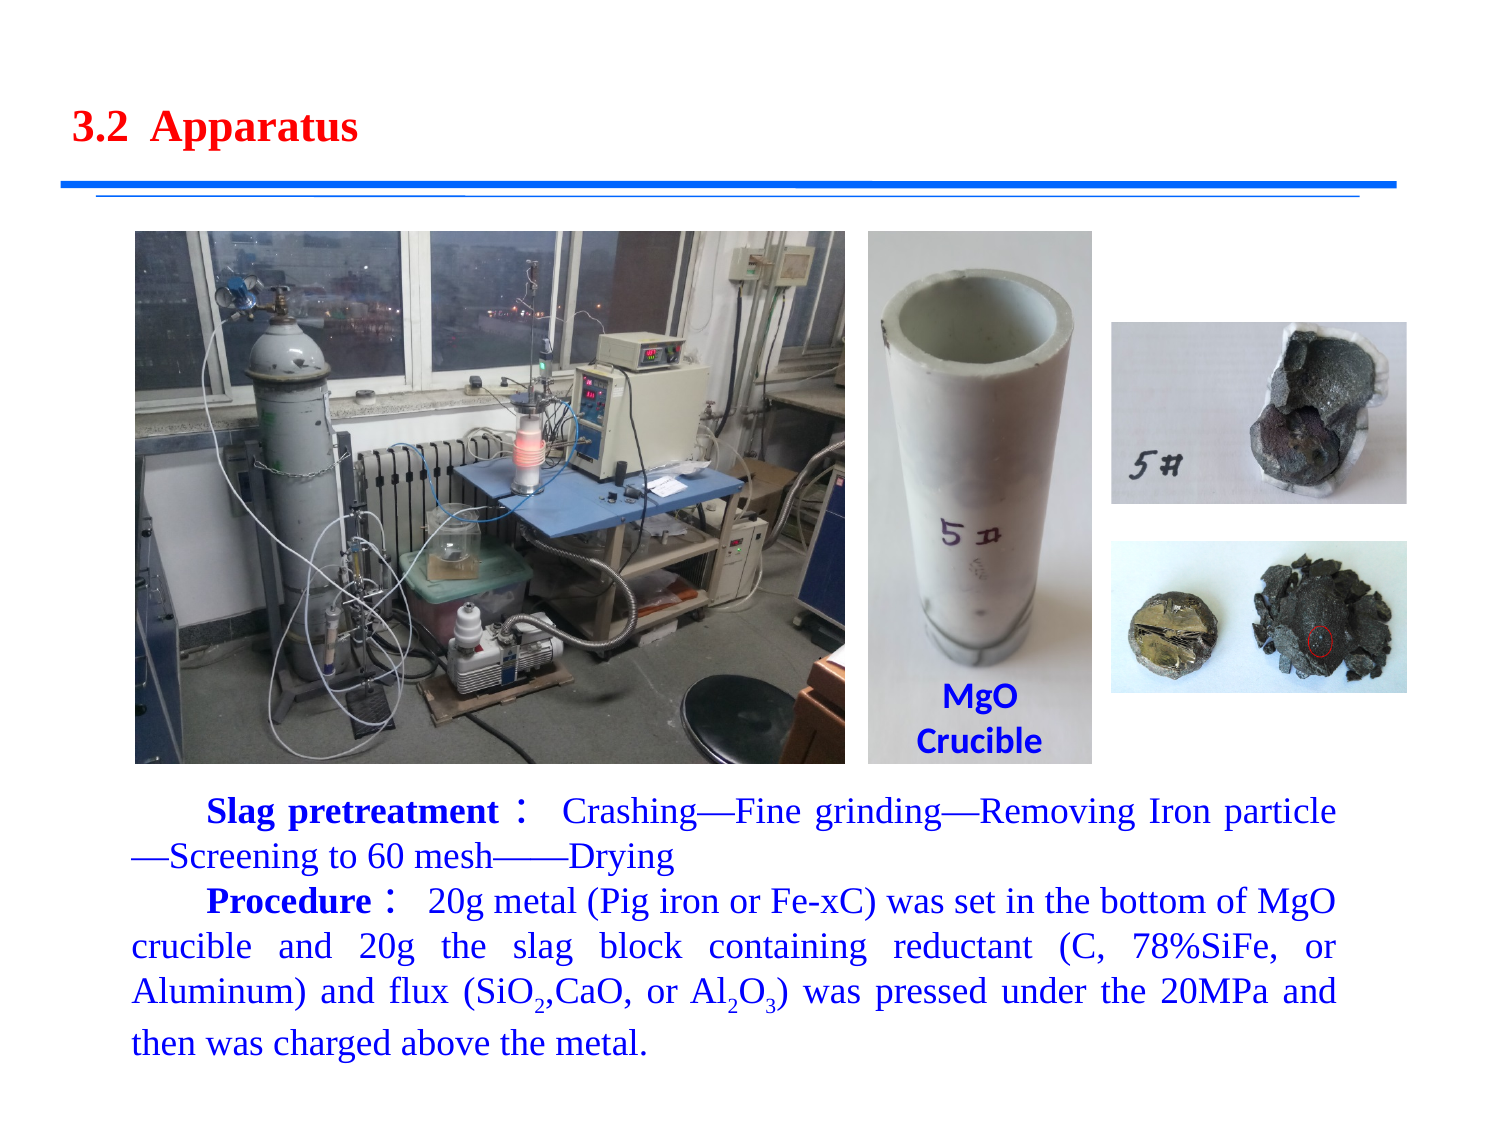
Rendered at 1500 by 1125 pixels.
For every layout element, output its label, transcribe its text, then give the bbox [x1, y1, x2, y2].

text_box 3.2 Apparatus [57, 88, 1302, 159]
text_box Slag pretreatment：Crashing—Fine grinding—Removing Iron particle—Screening to 60 mesh——Drying Procedure：20g metal (Pig iron or Fe-xC) was set in the bottom of MgO crucible and 20g the slag block containing reductant (C, 78%SiFe, or Aluminum) and flux (SiO2,CaO, or Al2O3) was pressed under the 20MPa and then was charged above the metal. [116, 778, 1353, 1070]
picture [1111, 541, 1407, 693]
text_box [60, 184, 1397, 197]
picture [135, 231, 845, 764]
picture [1111, 321, 1407, 504]
picture [867, 231, 1093, 764]
